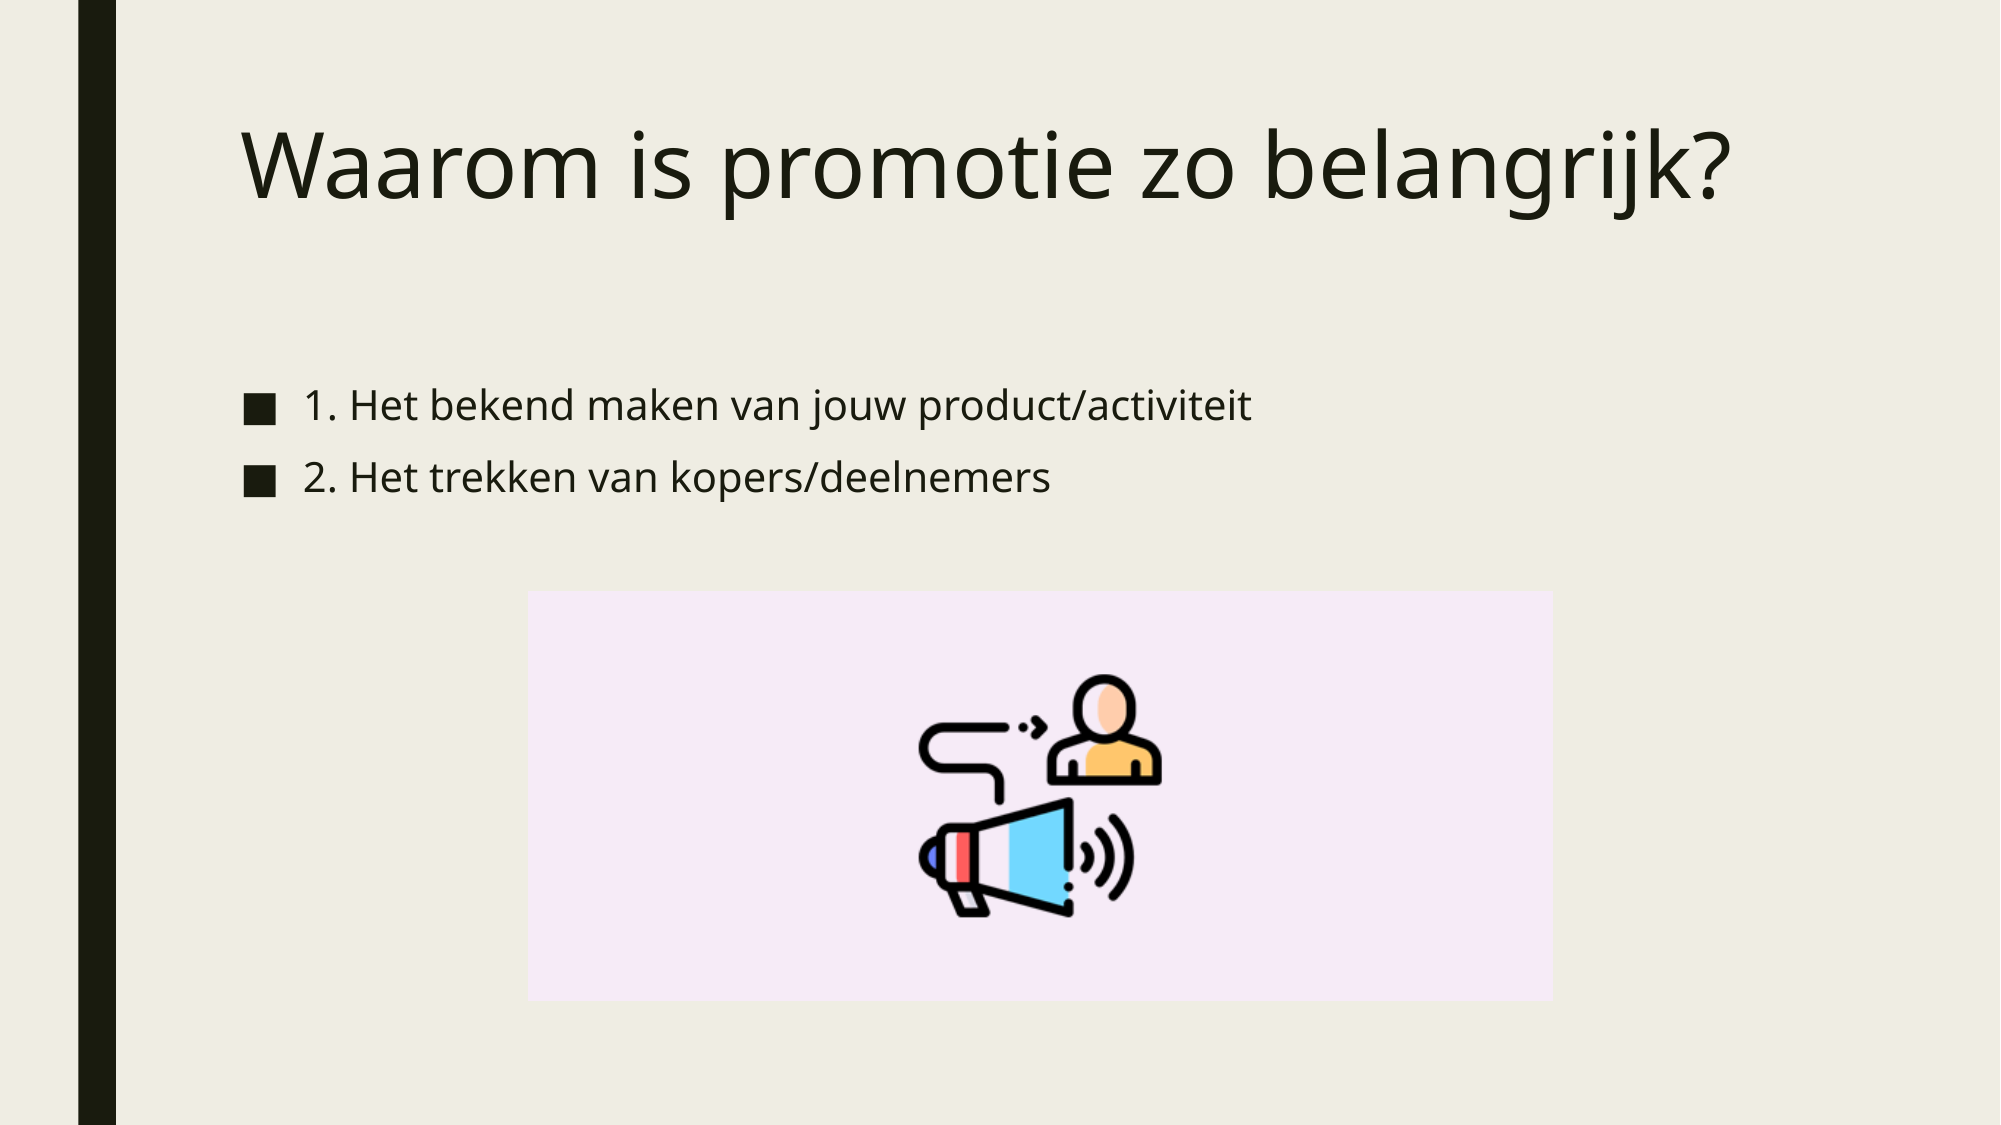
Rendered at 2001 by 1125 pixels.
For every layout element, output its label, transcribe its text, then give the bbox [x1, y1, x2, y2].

picture [528, 591, 1553, 1001]
title Waarom is promotie zo belangrijk? [225, 112, 1800, 357]
list 1. Het bekend maken van jouw product/activiteit 2. Het trekken van kopers/deelnemers [225, 375, 1800, 963]
